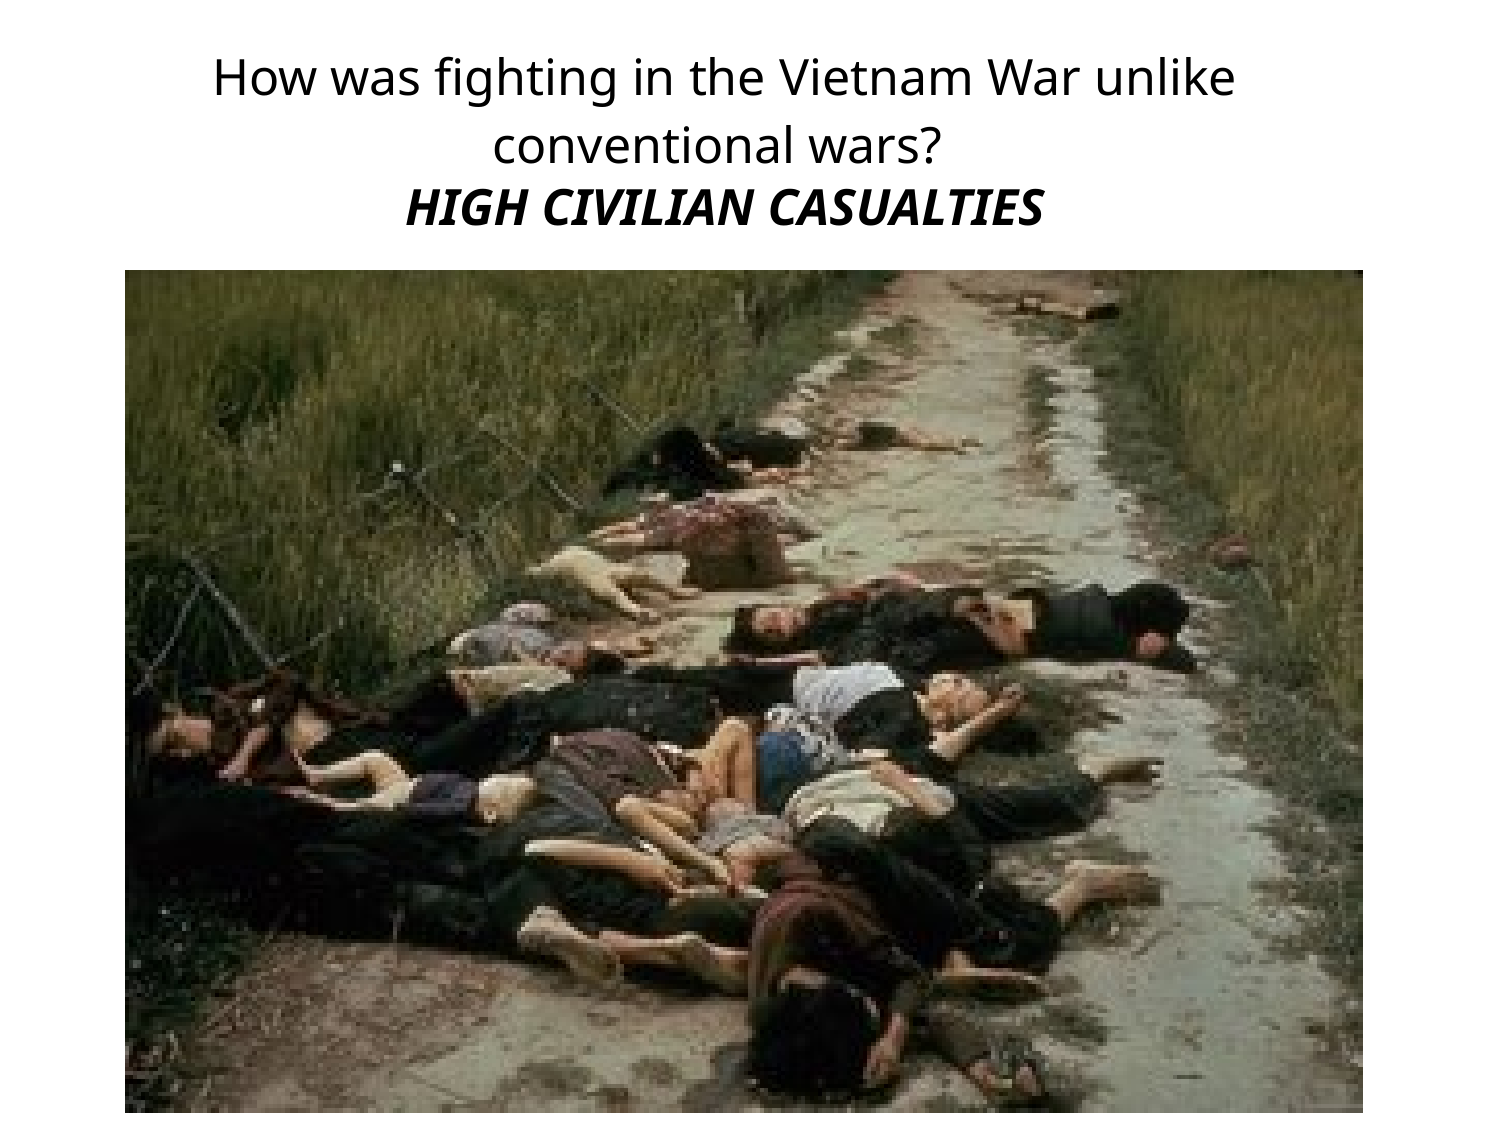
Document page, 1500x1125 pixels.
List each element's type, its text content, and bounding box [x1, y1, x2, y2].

text_box How was fighting in the Vietnam War unlike conventional wars? HIGH CIVILIAN CASUALTIES [75, 37, 1375, 366]
picture [124, 270, 1363, 1113]
